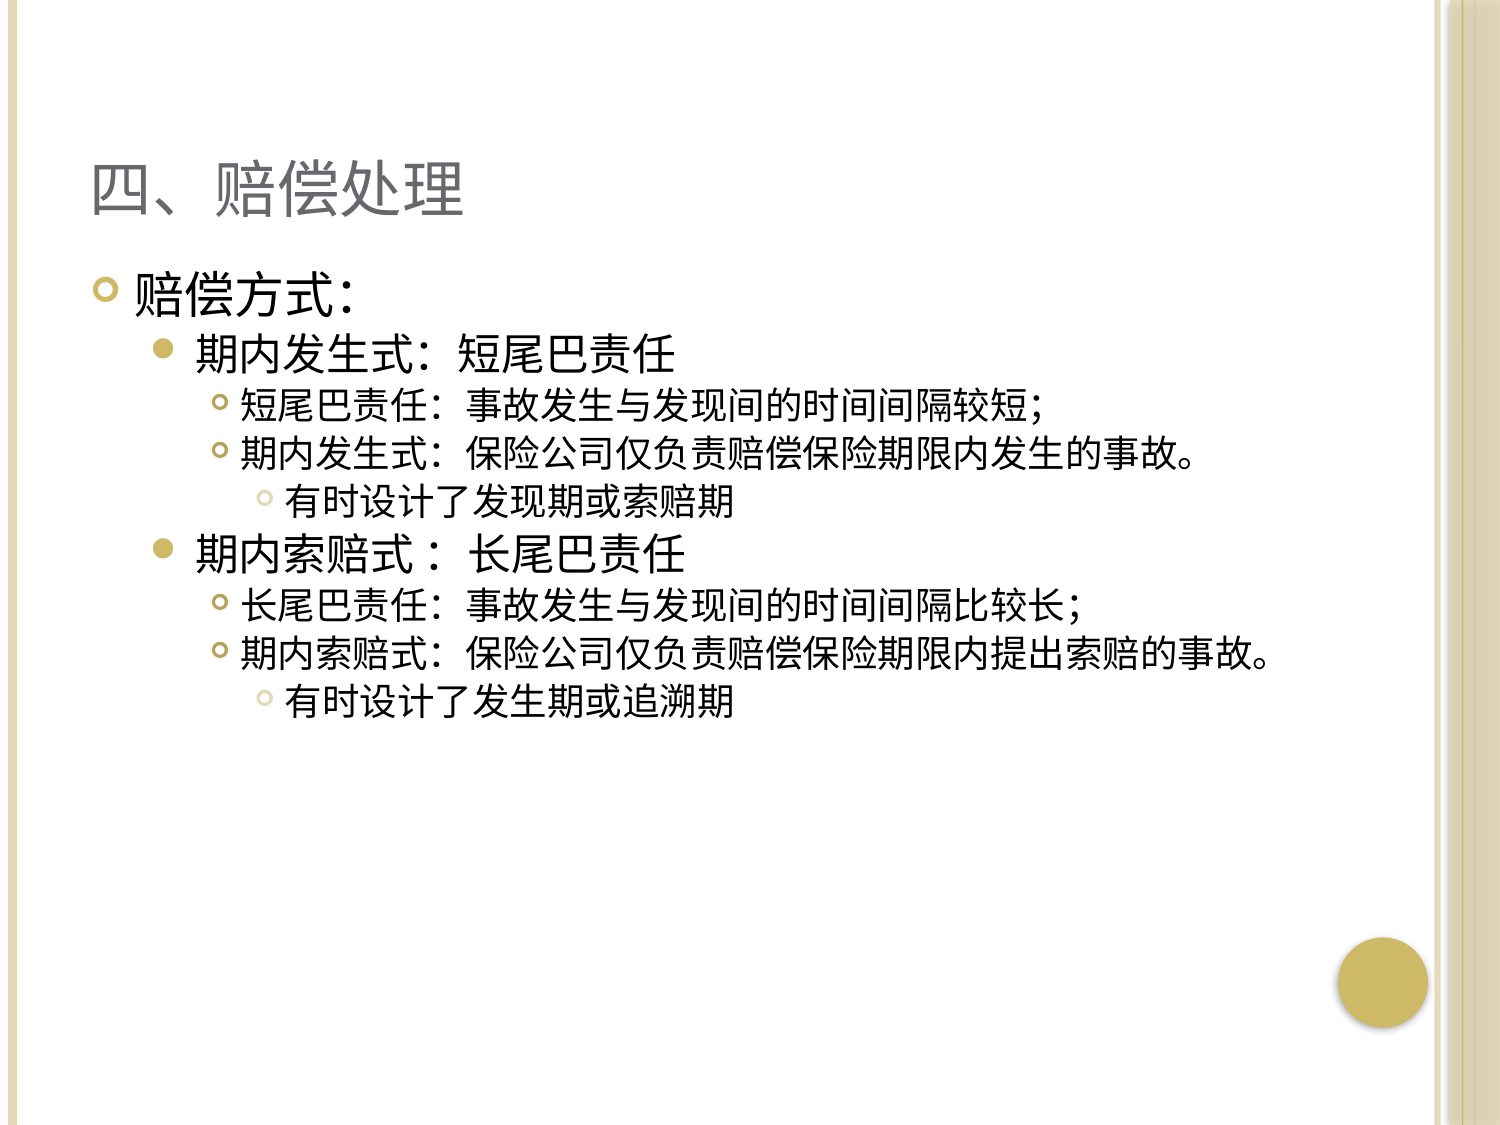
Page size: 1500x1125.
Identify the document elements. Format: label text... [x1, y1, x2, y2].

list 赔偿方式： 期内发生式：短尾巴责任 短尾巴责任：事故发生与发现间的时间间隔较短； 期内发生式：保险公司仅负责赔偿保险期限内发生的事故。 有时设计了发现期或索赔期 期内索赔式 ：长尾巴责任 长尾巴责任：事故发生与发现间的时间间隔比较长； 期内索赔式：保险公司仅负责赔偿保险期限内提出索赔的事故。 有时设计了发生期或追溯期 [74, 262, 1301, 1063]
title 四、赔偿处理 [75, 45, 1300, 233]
